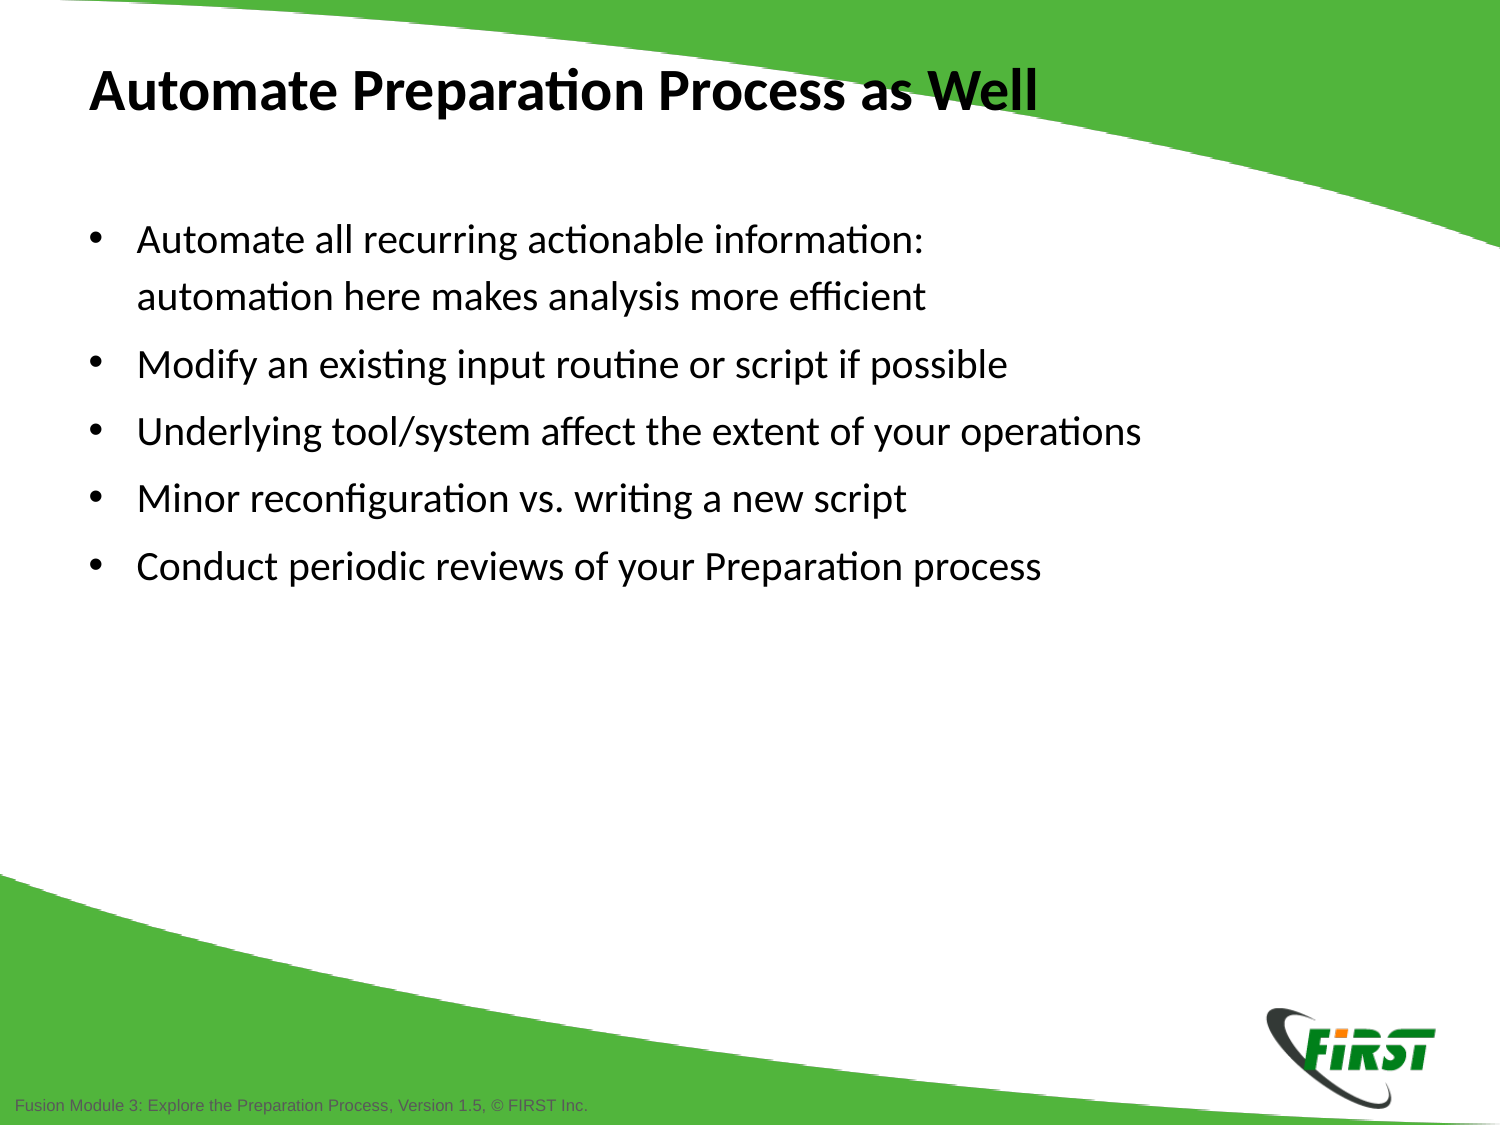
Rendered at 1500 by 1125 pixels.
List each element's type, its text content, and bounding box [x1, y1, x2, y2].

text_box Automate all recurring actionable information: automation here makes analysis more efficient Modify an existing input routine or script if possible Underlying tool/system affect the extent of your operations Minor reconfiguration vs. writing a new script Conduct periodic reviews of your Preparation process [73, 197, 1429, 904]
picture [0, 0, 1500, 1125]
text_box Automate Preparation Process as Well [75, 57, 1425, 125]
